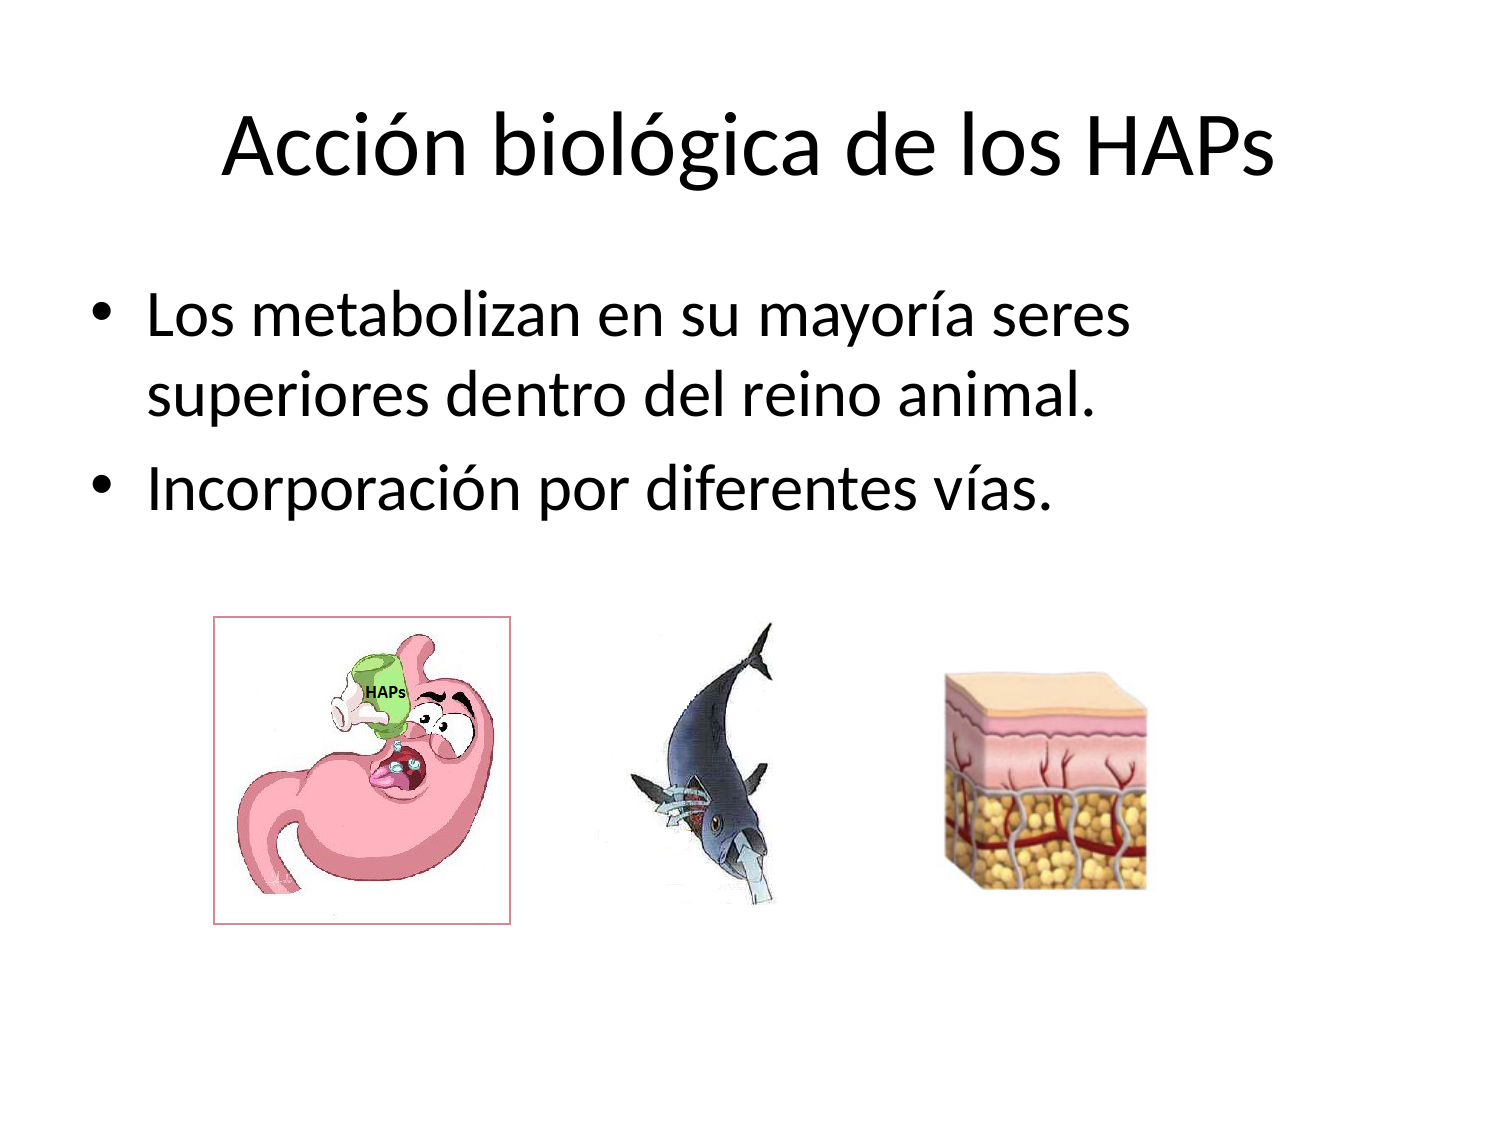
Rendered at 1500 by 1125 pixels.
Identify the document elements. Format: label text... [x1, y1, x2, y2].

title Acción biológica de los HAPs [75, 45, 1425, 233]
picture [926, 656, 1161, 904]
picture [194, 597, 526, 943]
list Los metabolizan en su mayoría seres superiores dentro del reino animal. Incorporación por diferentes vías. [75, 262, 1425, 1005]
picture [584, 621, 873, 922]
